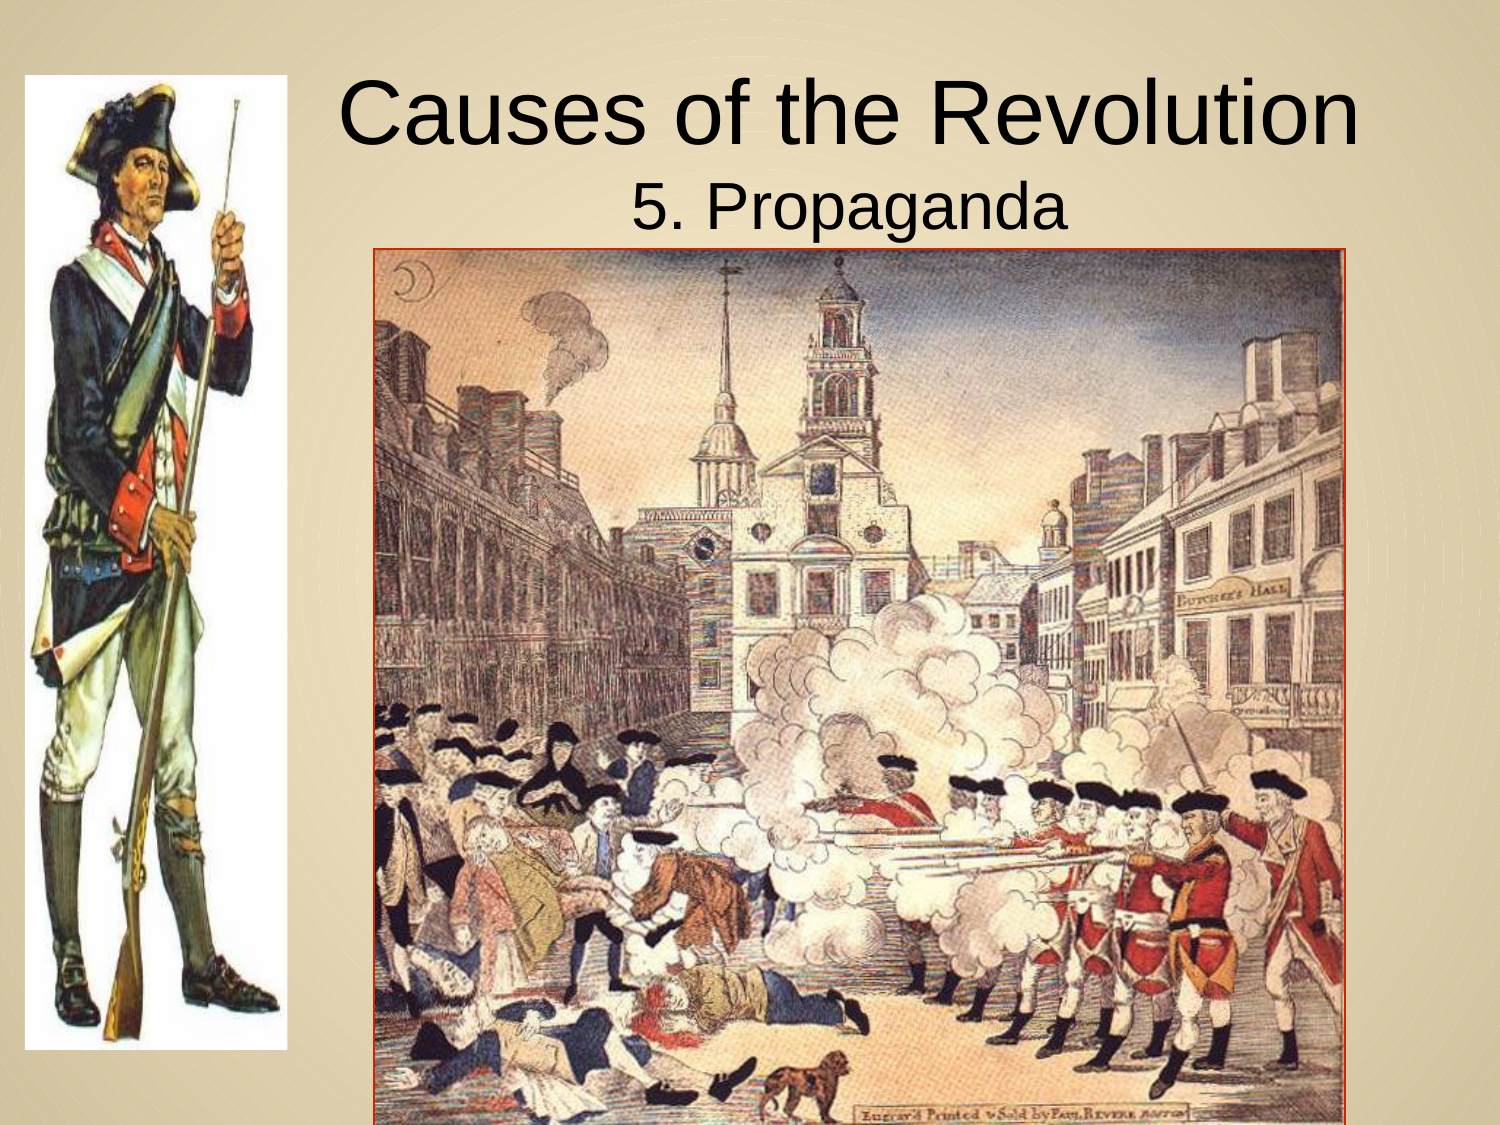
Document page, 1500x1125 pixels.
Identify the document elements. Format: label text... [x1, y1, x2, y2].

title Causes of the Revolution 5. Propaganda [275, 45, 1425, 233]
picture [24, 75, 288, 1050]
picture [374, 249, 1345, 1125]
